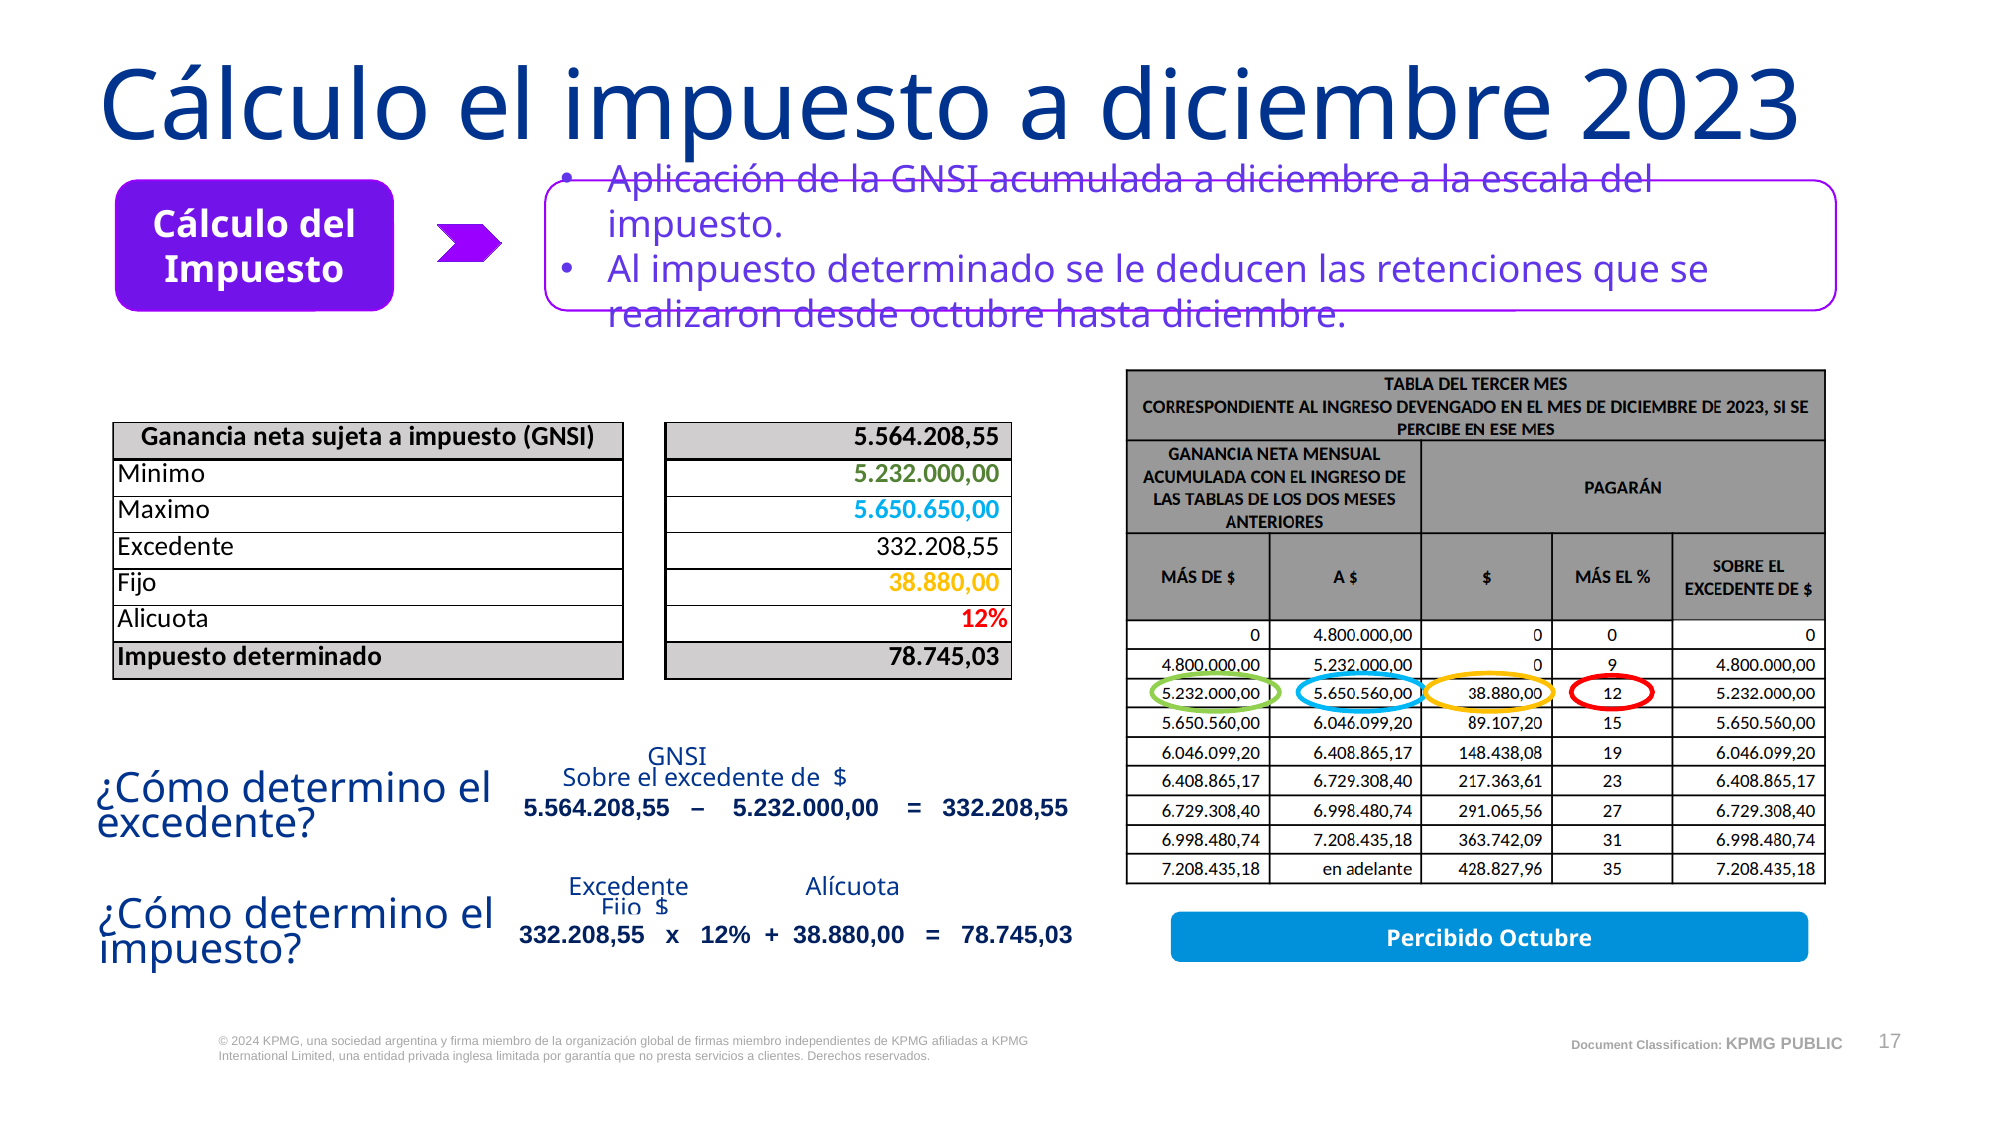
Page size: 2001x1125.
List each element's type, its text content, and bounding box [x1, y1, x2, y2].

picture [1112, 360, 1836, 896]
text_box GNSI Sobre el excedente de $ Excedente [562, 748, 1038, 785]
text_box ¿Cómo determino el excedente? [96, 774, 690, 842]
text_box 332.208,55 x 12% + 38.880,00 = 78.745,03 [492, 914, 1109, 953]
text_box 5.564.208,55 – 5.232.000,00 = 332.208,55 [509, 786, 1091, 826]
text_box Excedente Alícuota Fijo $ Impuesto [568, 878, 1066, 905]
text_box Aplicación de la GNSI acumulada a diciembre a la escala del impuesto. Al impuesto determinado se le deducen las retenciones que se realizaron desde octubre hasta diciembre. [544, 179, 1837, 312]
text_box ¿Cómo determino el impuesto? [98, 900, 692, 968]
title Cálculo el impuesto a diciembre 2023 [98, 74, 1900, 193]
text_box Percibido Octubre [1170, 911, 1809, 962]
picture [112, 422, 1014, 681]
text_box Cálculo del Impuesto [114, 179, 395, 312]
text_box [437, 224, 502, 262]
